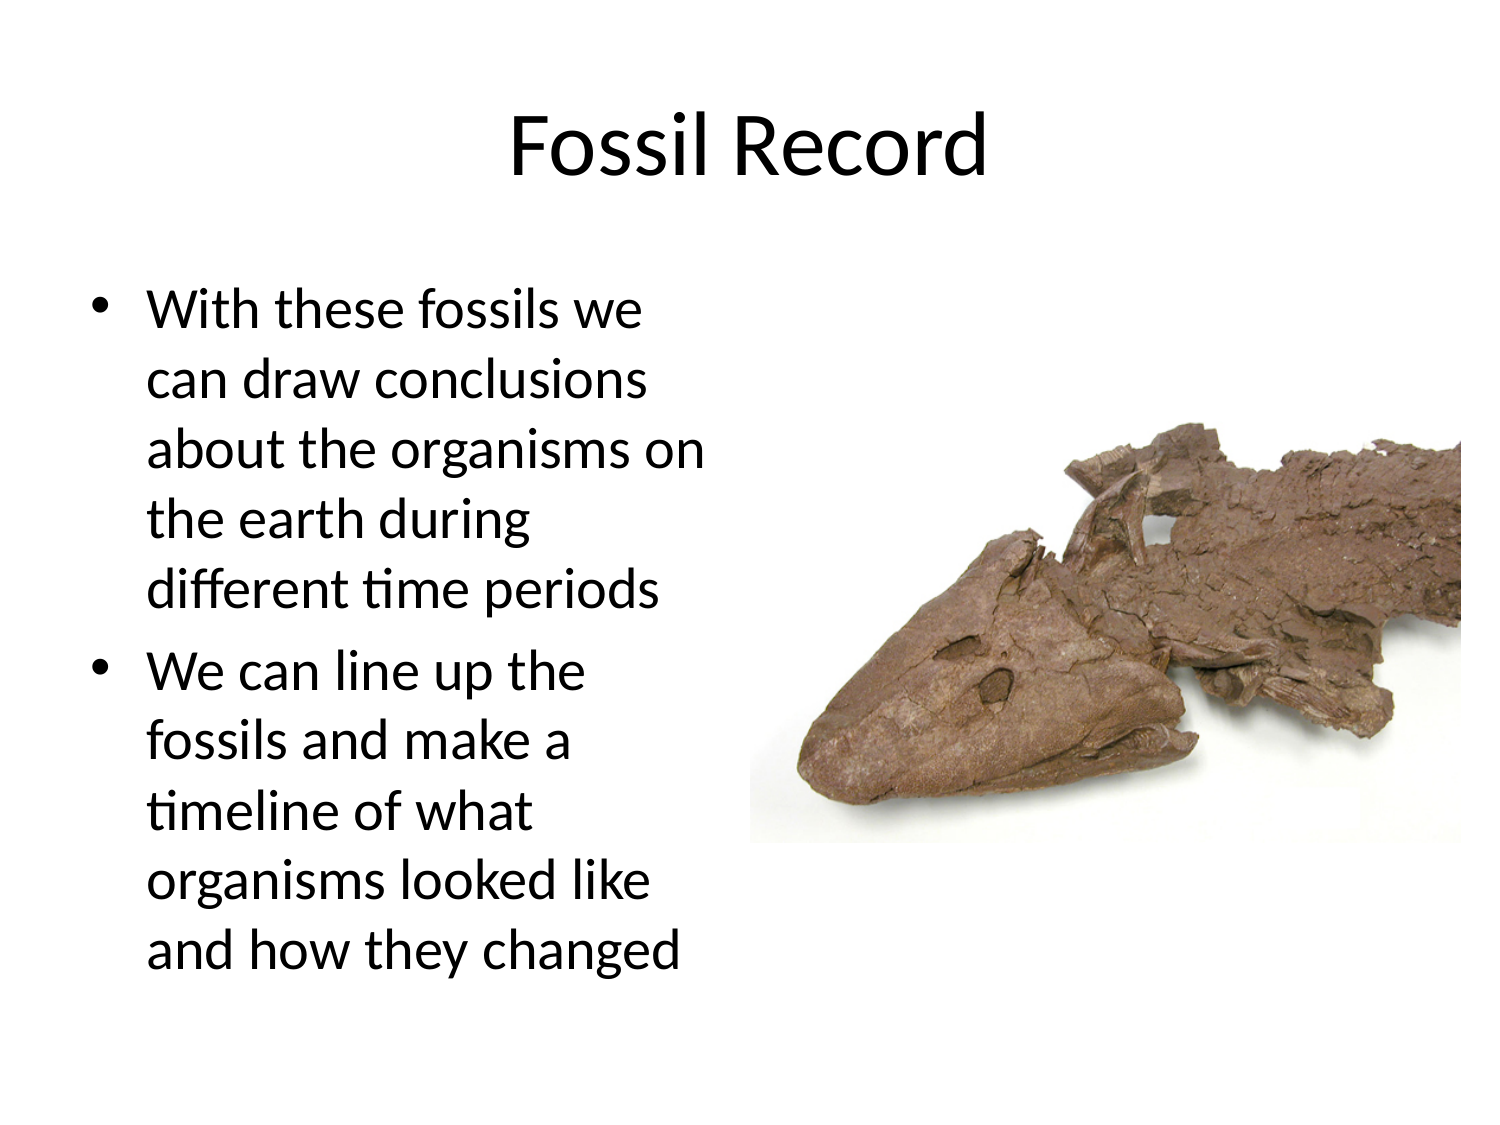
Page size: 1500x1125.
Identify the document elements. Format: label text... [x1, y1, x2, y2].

picture [749, 412, 1461, 843]
title Fossil Record [75, 45, 1425, 233]
list With these fossils we can draw conclusions about the organisms on the earth during different time periods We can line up the fossils and make a timeline of what organisms looked like and how they changed [75, 262, 738, 1005]
